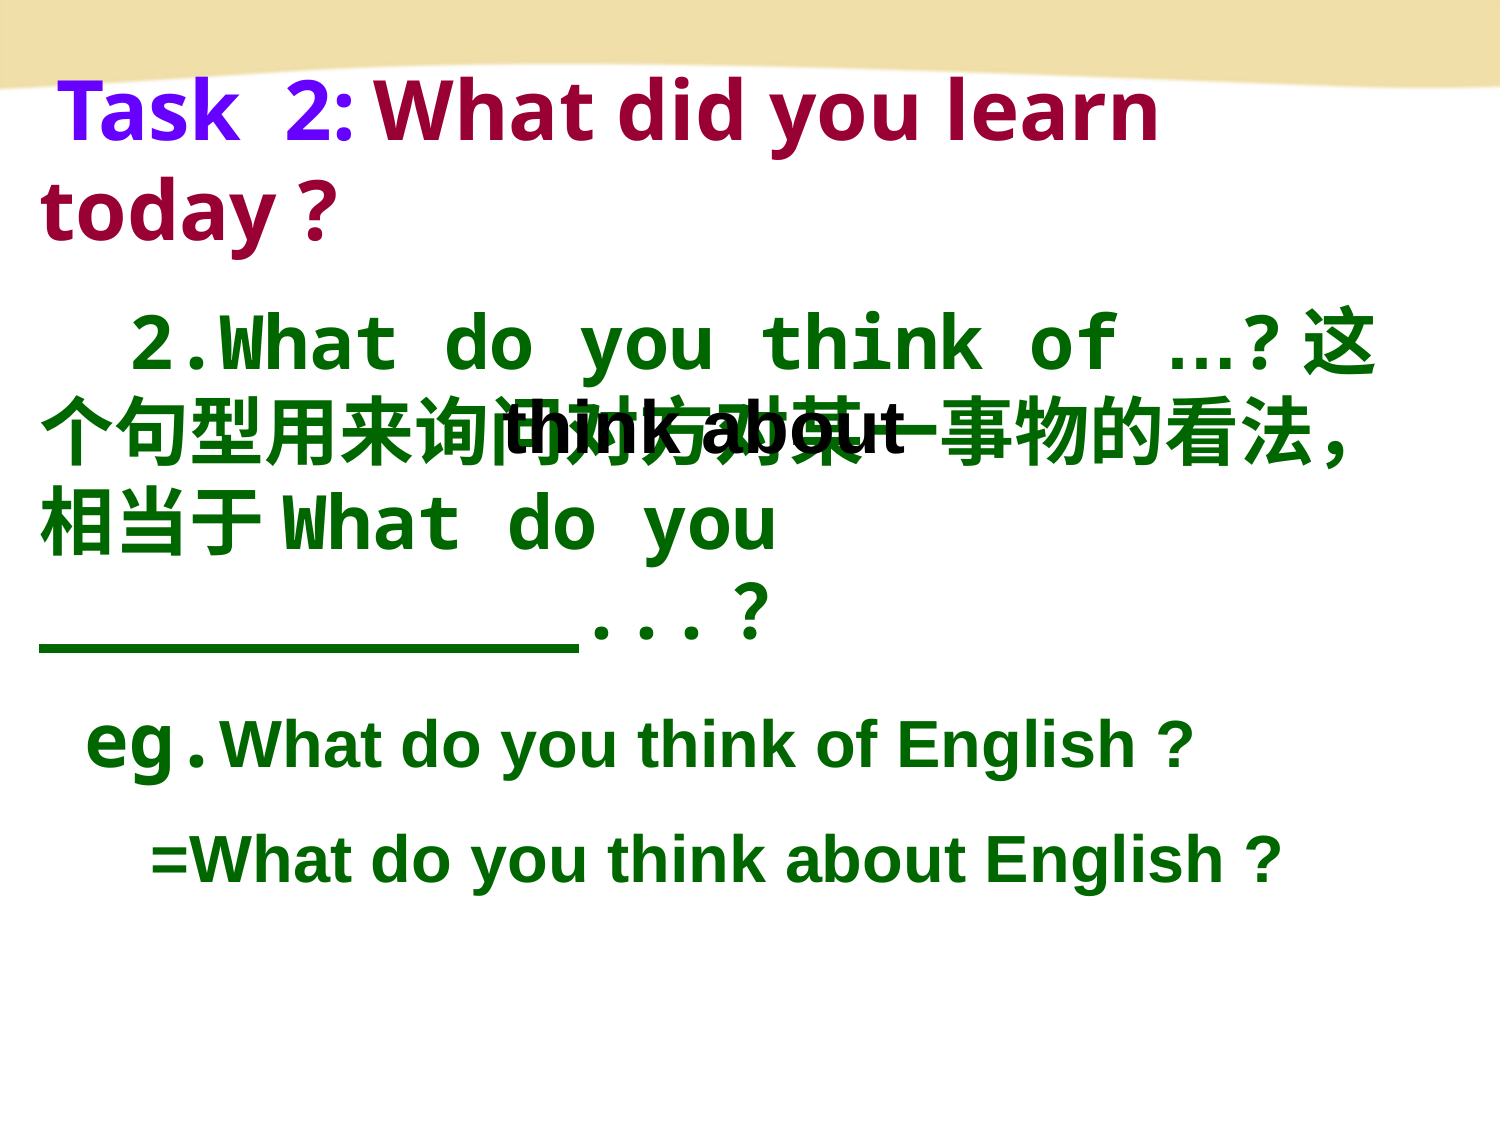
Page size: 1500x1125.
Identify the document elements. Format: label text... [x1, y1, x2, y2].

text_box Task 2: What did you learn today ? 2.What do you think of …?这个句型用来询问对方对某一事物的看法，相当于What do you ____________...？ eg.What do you think of English ? =What do you think about English ? [24, 49, 1463, 1047]
picture [0, 0, 1500, 1125]
text_box think about [487, 362, 1175, 477]
